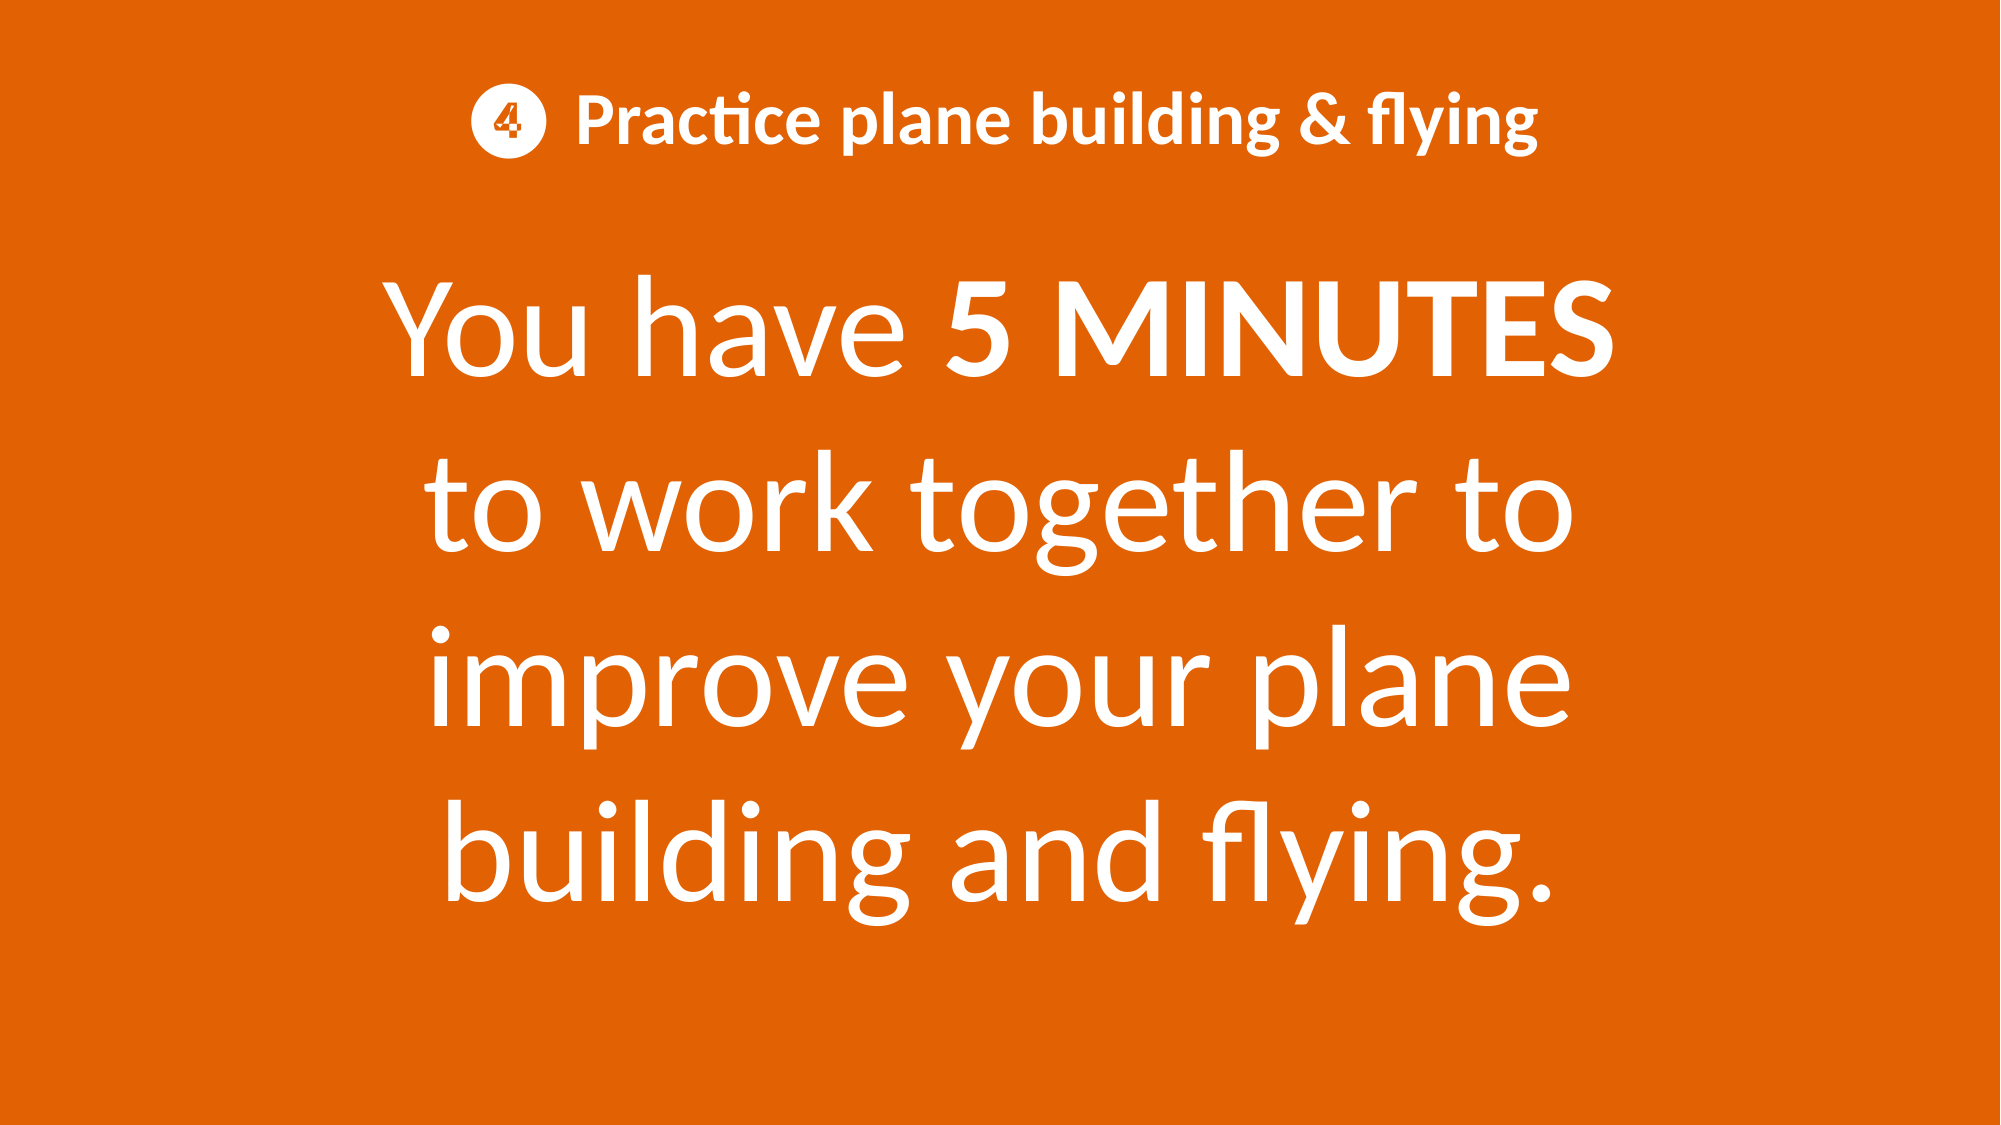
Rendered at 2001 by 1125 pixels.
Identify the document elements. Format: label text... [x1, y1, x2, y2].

text_box You have 5 MINUTES to work together to improve your plane building and flying. [364, 223, 1636, 938]
text_box ❹ Practice plane building & flying [444, 30, 1556, 167]
